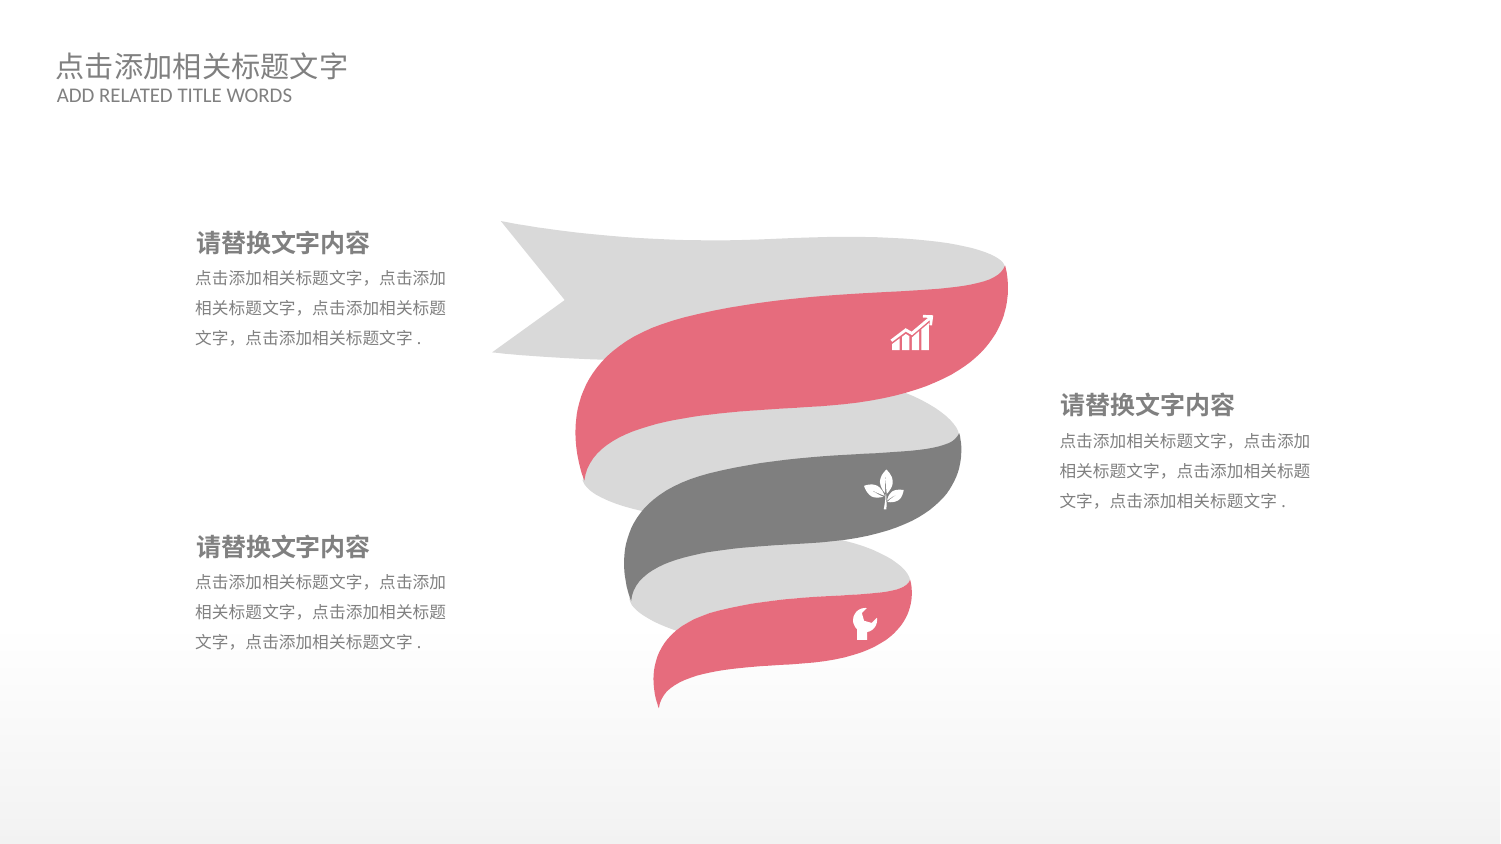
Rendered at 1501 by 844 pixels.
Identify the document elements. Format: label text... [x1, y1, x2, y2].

text_box [934, 407, 959, 447]
text_box [624, 454, 853, 601]
text_box [575, 265, 1008, 481]
text_box [492, 221, 1005, 360]
text_box 请替换文字内容 [1049, 384, 1247, 425]
text_box [934, 433, 962, 507]
text_box 请替换文字内容 [185, 525, 382, 567]
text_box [853, 314, 934, 640]
text_box 点击添加相关标题文字，点击添加相关标题文字，点击添加相关标题文字，点击添加相关标题文字. [1048, 415, 1336, 516]
text_box 点击添加相关标题文字，点击添加相关标题文字，点击添加相关标题文字，点击添加相关标题文字. [184, 252, 472, 354]
text_box [629, 540, 853, 631]
text_box [582, 404, 853, 511]
text_box [653, 594, 886, 709]
text_box 点击添加相关标题文字，点击添加相关标题文字，点击添加相关标题文字，点击添加相关标题文字. [184, 556, 472, 657]
text_box 请替换文字内容 [185, 221, 382, 263]
